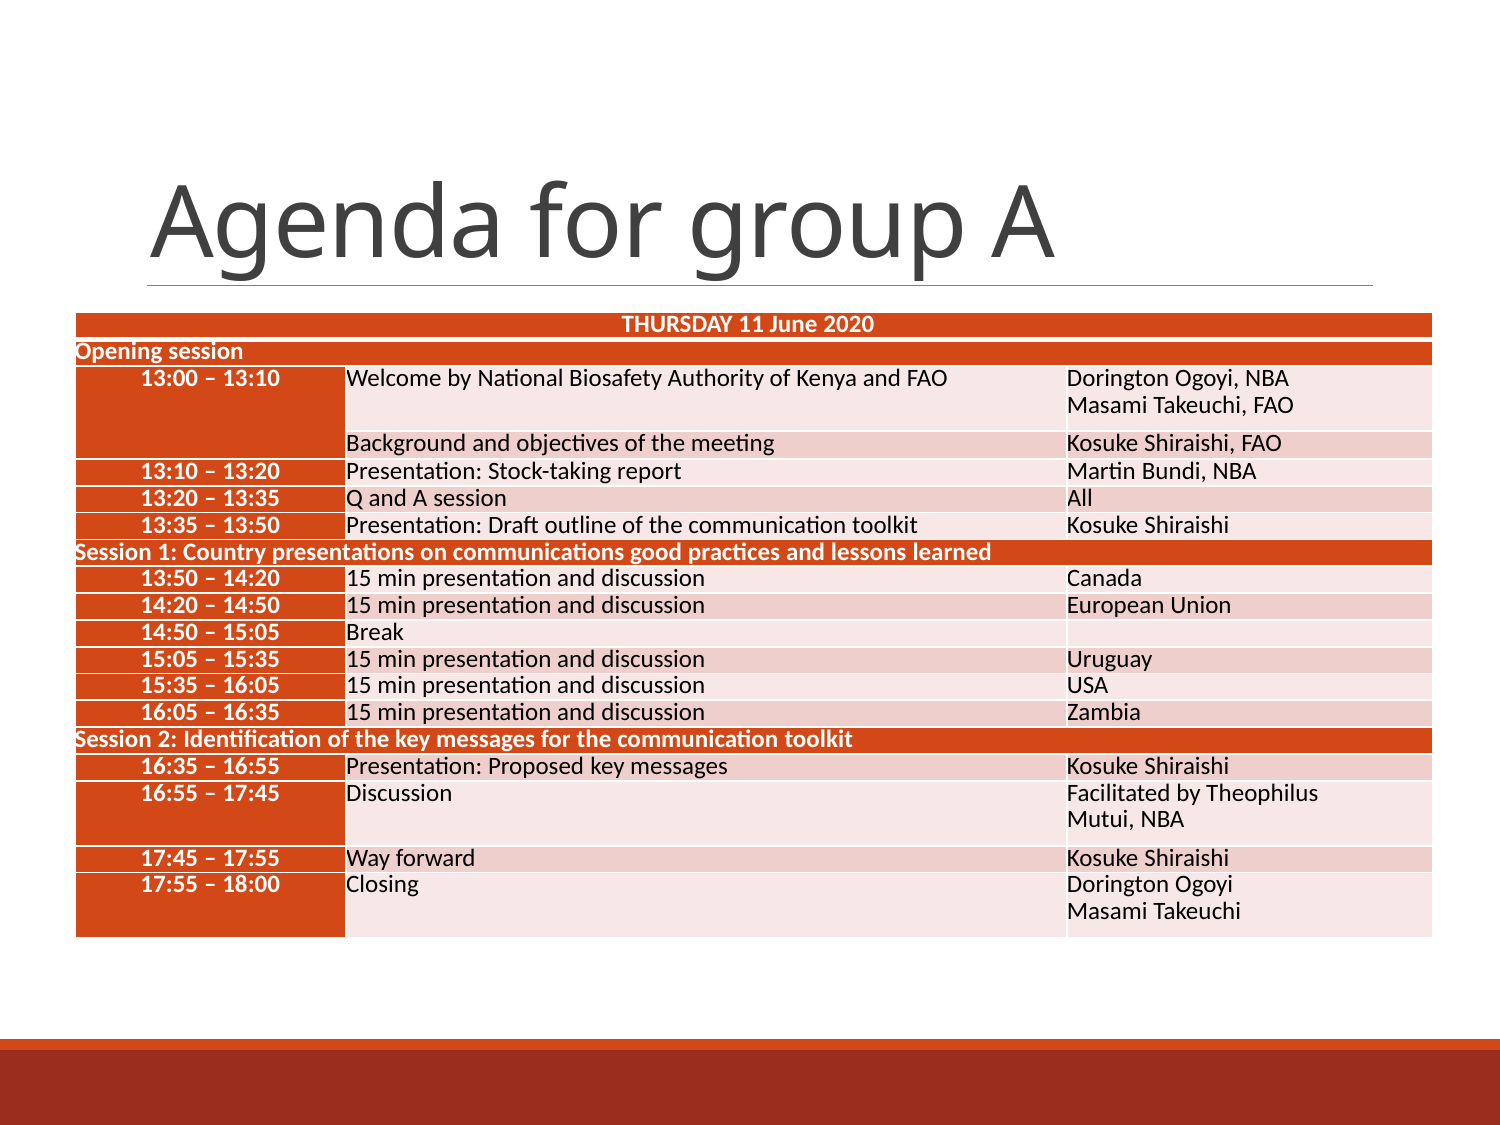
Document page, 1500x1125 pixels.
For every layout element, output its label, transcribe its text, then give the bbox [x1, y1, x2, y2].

table_cell 15:05 – 15:35 [76, 648, 345, 673]
table_cell Zambia [1068, 701, 1432, 726]
table_cell 16:35 – 16:55 [76, 755, 345, 780]
table_cell Session 2: Identification of the key messages for the communication toolkit [76, 728, 1432, 753]
table_cell 15:35 – 16:05 [76, 674, 345, 699]
table_cell Q and A session [347, 487, 1066, 512]
title Agenda for group A [135, 47, 1373, 285]
table_cell Presentation: Proposed key messages [347, 755, 1066, 780]
table_cell Kosuke Shiraishi [1068, 755, 1432, 780]
table_cell 15 min presentation and discussion [347, 594, 1066, 619]
table_cell Presentation: Draft outline of the communication toolkit [347, 513, 1066, 539]
table_cell 13:10 – 13:20 [76, 460, 345, 485]
table_cell Session 1: Country presentations on communications good practices and lessons learned [76, 540, 1432, 565]
table_cell All [1068, 487, 1432, 512]
table_cell Discussion [347, 782, 1066, 845]
table_cell 13:50 – 14:20 [76, 567, 345, 592]
table_cell 15 min presentation and discussion [347, 701, 1066, 726]
table_cell Welcome by National Biosafety Authority of Kenya and FAO [347, 367, 1066, 430]
table_cell 17:45 – 17:55 [76, 847, 345, 872]
table_cell 13:35 – 13:50 [76, 513, 345, 539]
table_cell 14:20 – 14:50 [76, 594, 345, 619]
table_cell 15 min presentation and discussion [347, 674, 1066, 699]
table_cell Closing [347, 873, 1066, 937]
table_cell Kosuke Shiraishi [1068, 513, 1432, 539]
table_cell Canada [1068, 567, 1432, 592]
table_header THURSDAY 11 June 2020 [76, 313, 1432, 337]
table_cell Dorington Ogoyi, NBA Masami Takeuchi, FAO [1068, 367, 1432, 430]
table_cell 15 min presentation and discussion [347, 648, 1066, 673]
table_cell 13:20 – 13:35 [76, 487, 345, 512]
table_cell Kosuke Shiraishi, FAO [1068, 432, 1432, 458]
table_cell 17:55 – 18:00 [76, 873, 345, 937]
table_cell Break [347, 621, 1066, 646]
table_cell 16:05 – 16:35 [76, 701, 345, 726]
table_cell 13:00 – 13:10 [76, 367, 345, 458]
table_cell Way forward [347, 847, 1066, 872]
table_cell Facilitated by Theophilus Mutui, NBA [1068, 782, 1432, 845]
table_cell 15 min presentation and discussion [347, 567, 1066, 592]
table_cell Background and objectives of the meeting [347, 432, 1066, 458]
table_cell European Union [1068, 594, 1432, 619]
table_cell Opening session [76, 342, 1432, 365]
table_cell Martin Bundi, NBA [1068, 460, 1432, 485]
table_cell 16:55 – 17:45 [76, 782, 345, 845]
table_cell [1068, 621, 1432, 646]
table_cell 14:50 – 15:05 [76, 621, 345, 646]
table_cell Uruguay [1068, 648, 1432, 673]
table_cell Presentation: Stock-taking report [347, 460, 1066, 485]
table_cell Kosuke Shiraishi [1068, 847, 1432, 872]
table_cell Dorington Ogoyi Masami Takeuchi [1068, 873, 1432, 937]
table_cell USA [1068, 674, 1432, 699]
